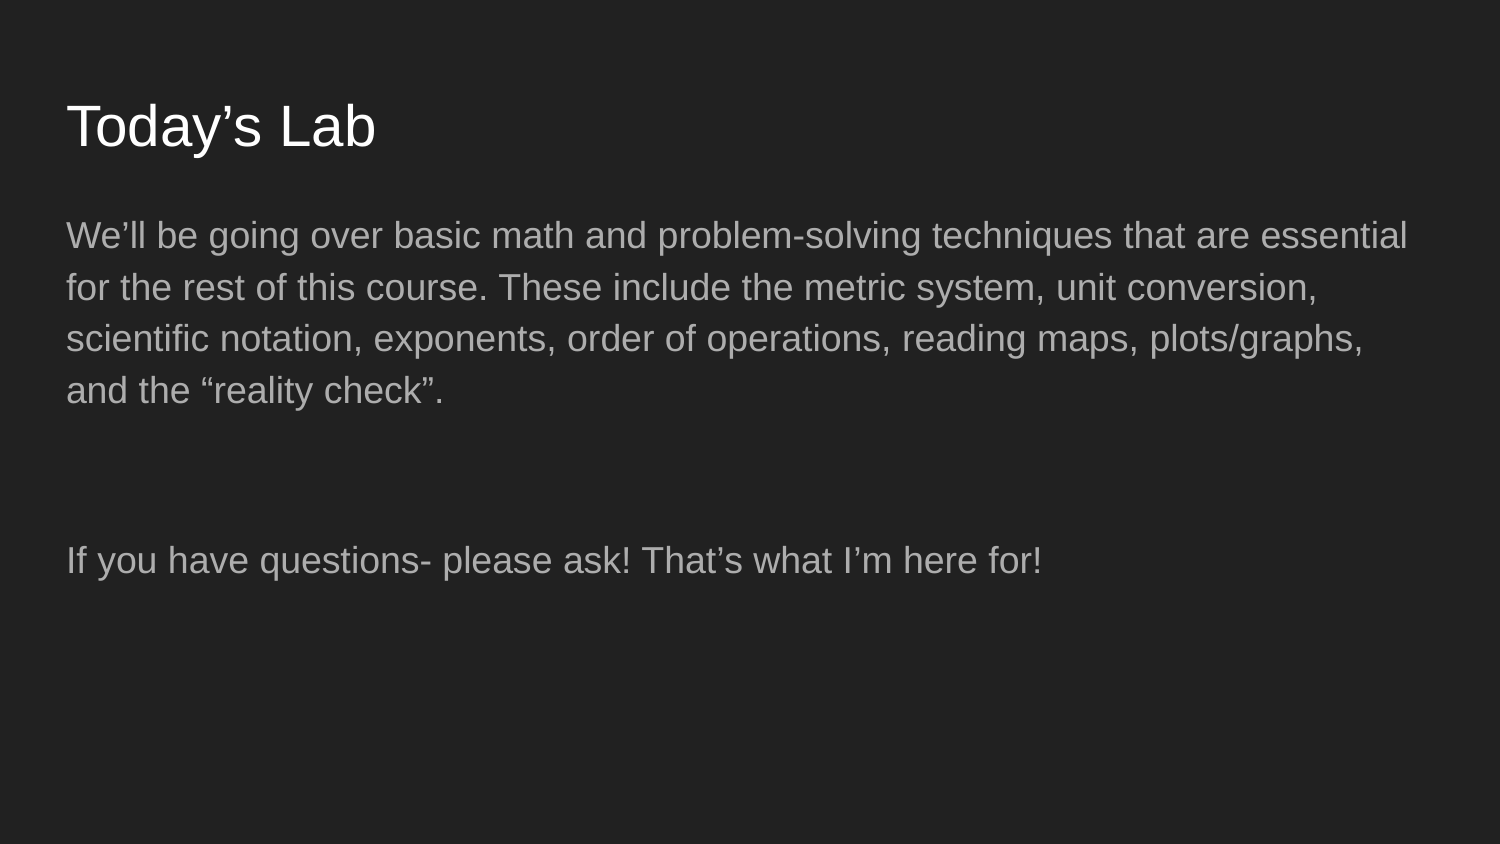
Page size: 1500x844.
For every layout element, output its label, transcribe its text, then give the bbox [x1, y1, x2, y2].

list We’ll be going over basic math and problem-solving techniques that are essential for the rest of this course. These include the metric system, unit conversion, scientific notation, exponents, order of operations, reading maps, plots/graphs, and the “reality check”. If you have questions- please ask! That’s what I’m here for! [51, 189, 1449, 750]
title Today’s Lab [51, 72, 1449, 167]
